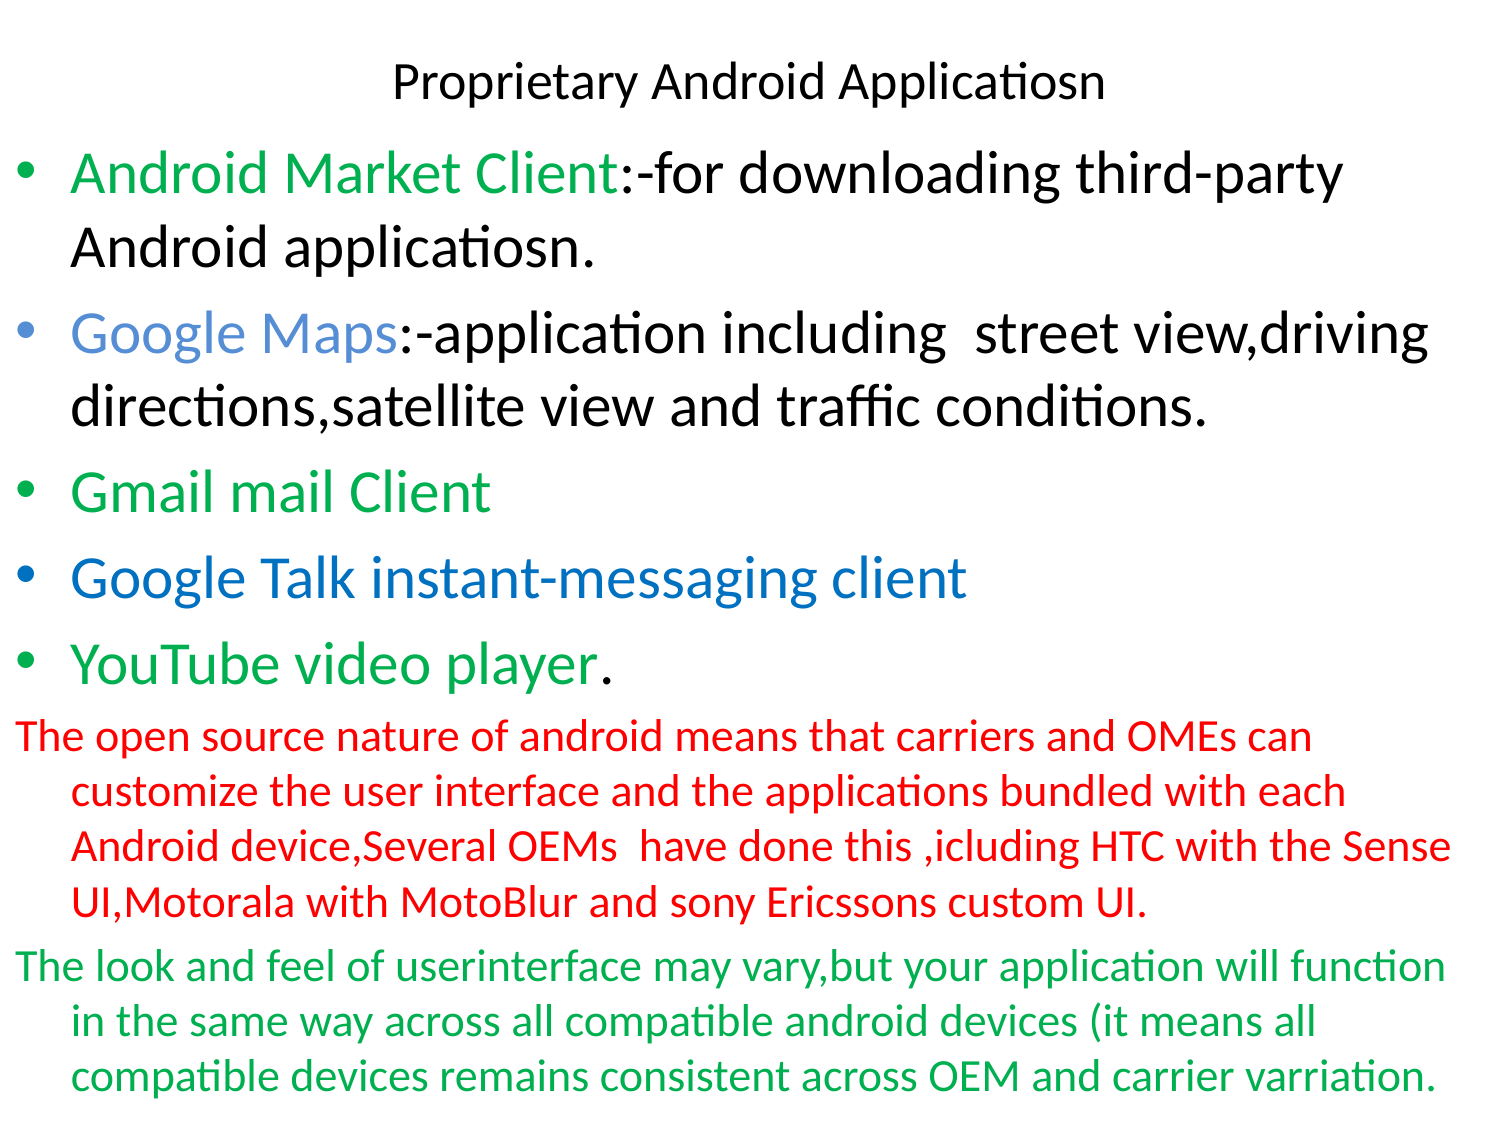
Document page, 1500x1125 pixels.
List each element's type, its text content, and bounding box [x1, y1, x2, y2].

title Proprietary Android Applicatiosn [75, 37, 1425, 118]
list Android Market Client:-for downloading third-party Android applicatiosn. Google Maps:-application including street view,driving directions,satellite view and traffic conditions. Gmail mail Client Google Talk instant-messaging client YouTube video player. The open source nature of android means that carriers and OMEs can customize the user interface and the applications bundled with each Android device,Several OEMs have done this ,icluding HTC with the Sense UI,Motorala with MotoBlur and sony Ericssons custom UI. The look and feel of userinterface may vary,but your application will function in the same way across all compatible android devices (it means all compatible devices remains consistent across OEM and carrier varriation. [0, 125, 1500, 1125]
